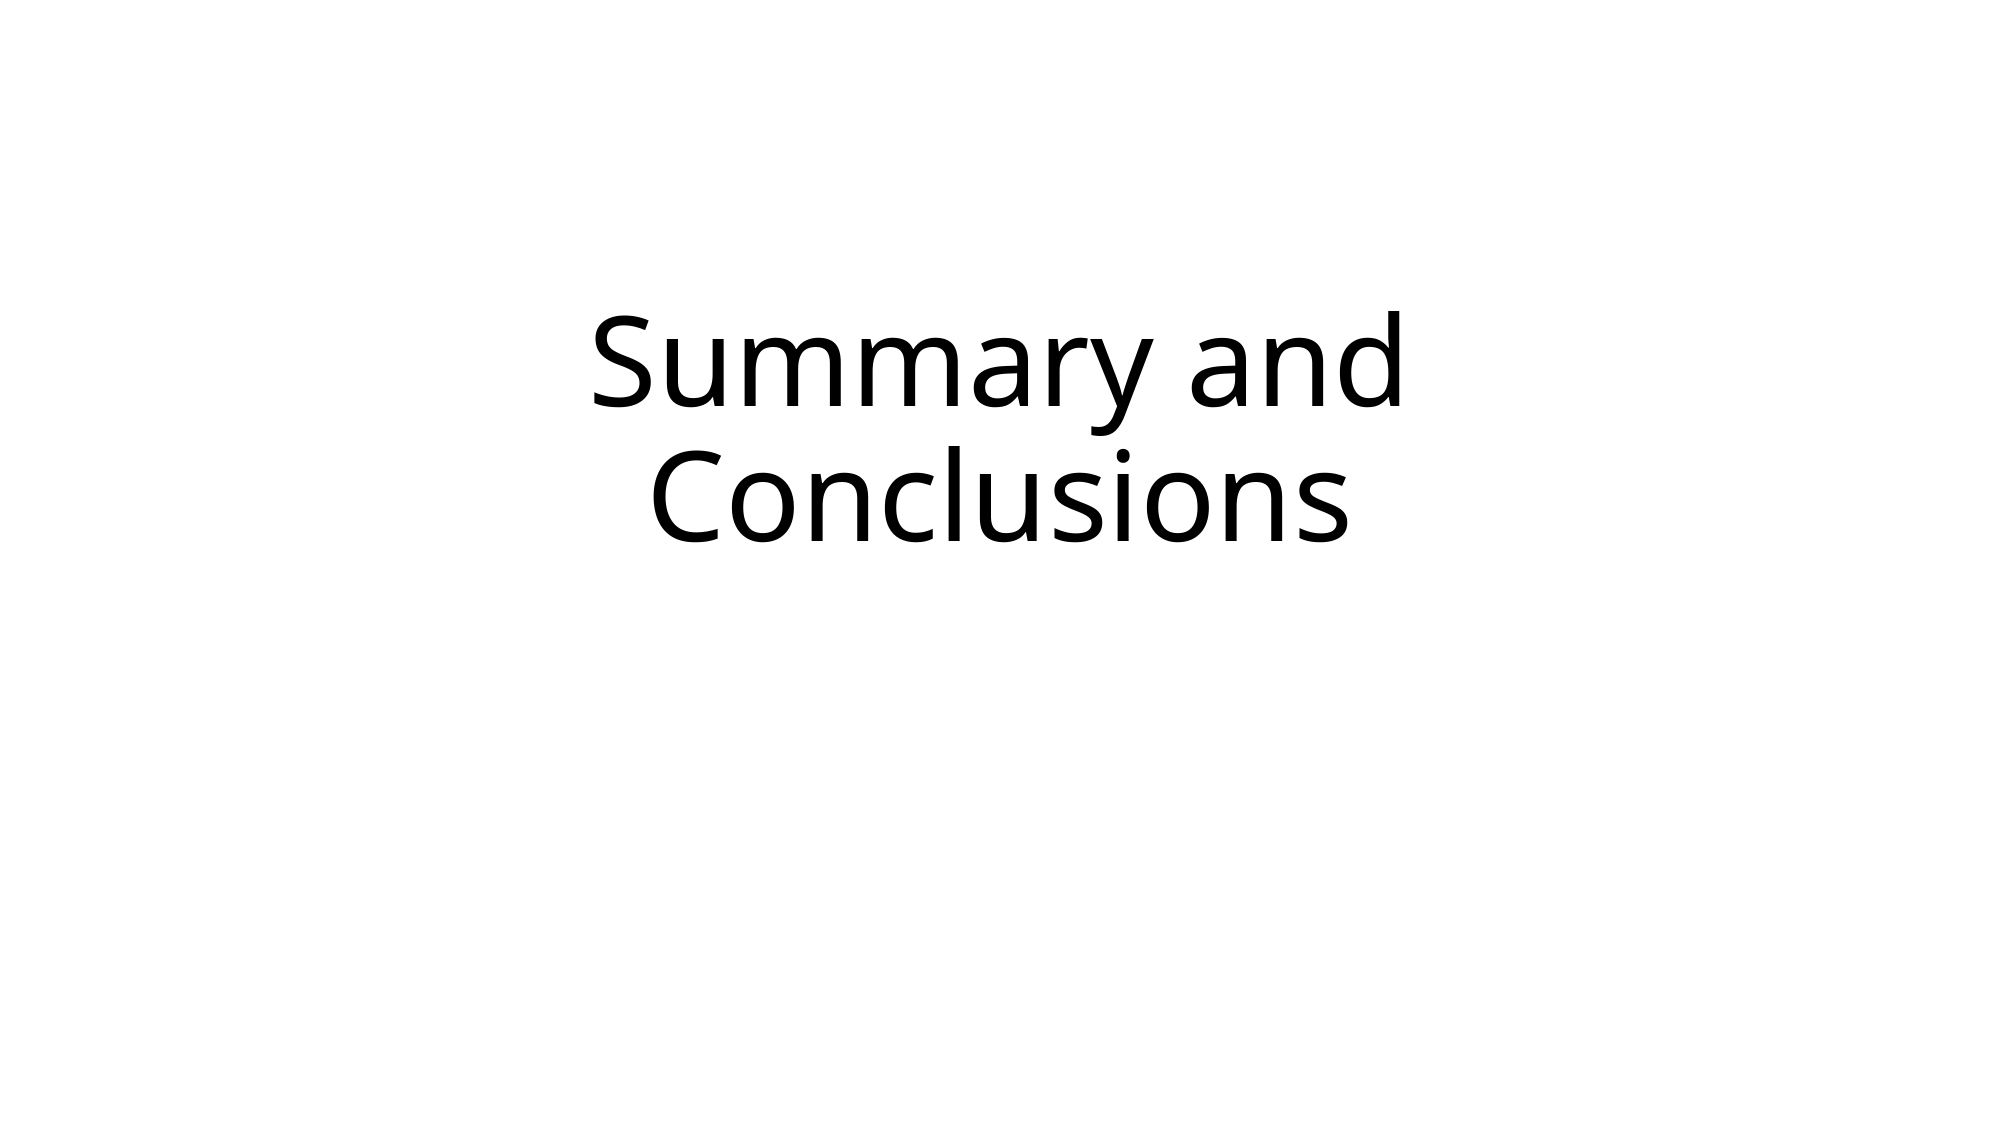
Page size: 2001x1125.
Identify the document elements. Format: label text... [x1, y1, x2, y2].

title Summary and Conclusions [249, 184, 1750, 576]
